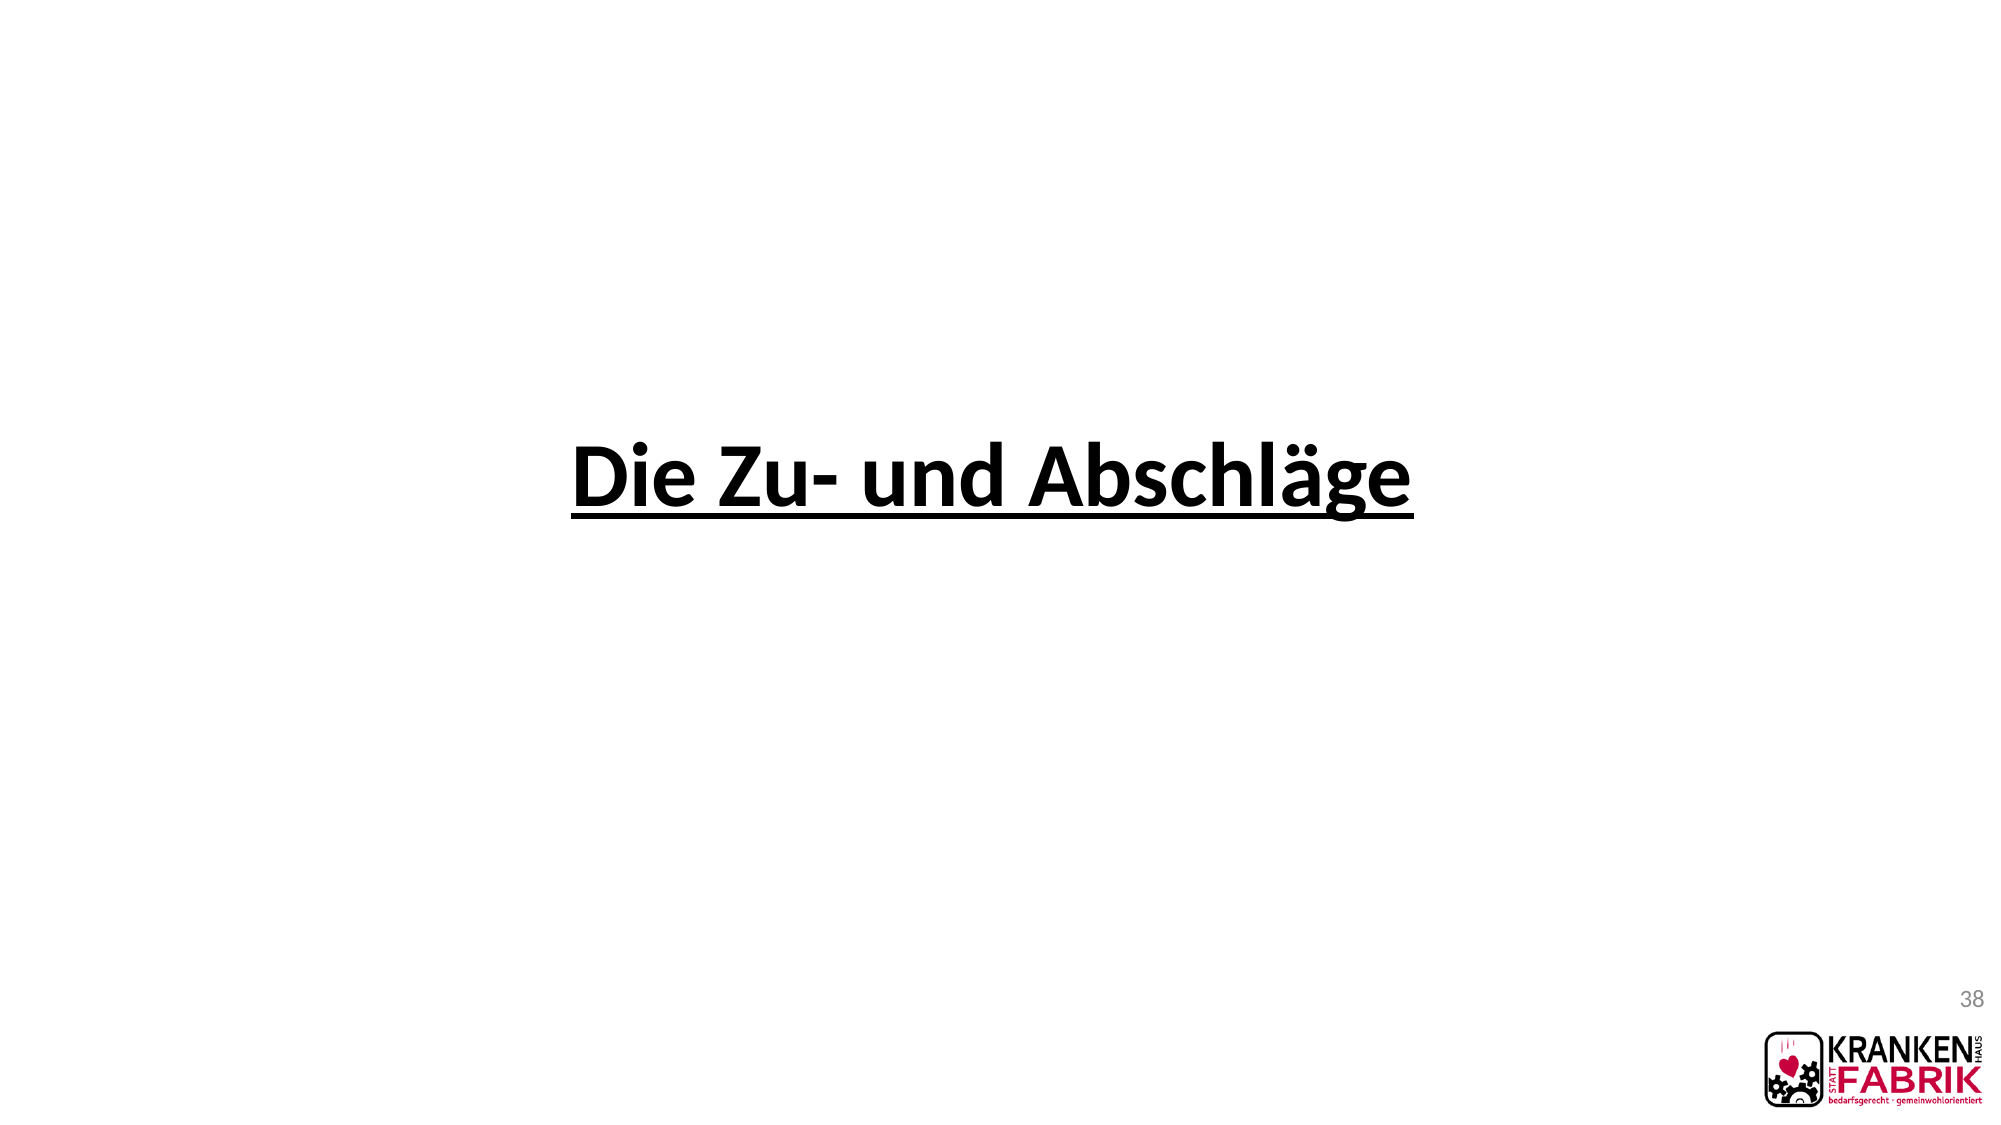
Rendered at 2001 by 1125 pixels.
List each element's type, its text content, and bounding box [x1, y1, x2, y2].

picture [1746, 1028, 2000, 1125]
slide_number 38 [1550, 968, 2000, 1028]
title Die Zu- und Abschläge [130, 368, 1856, 586]
